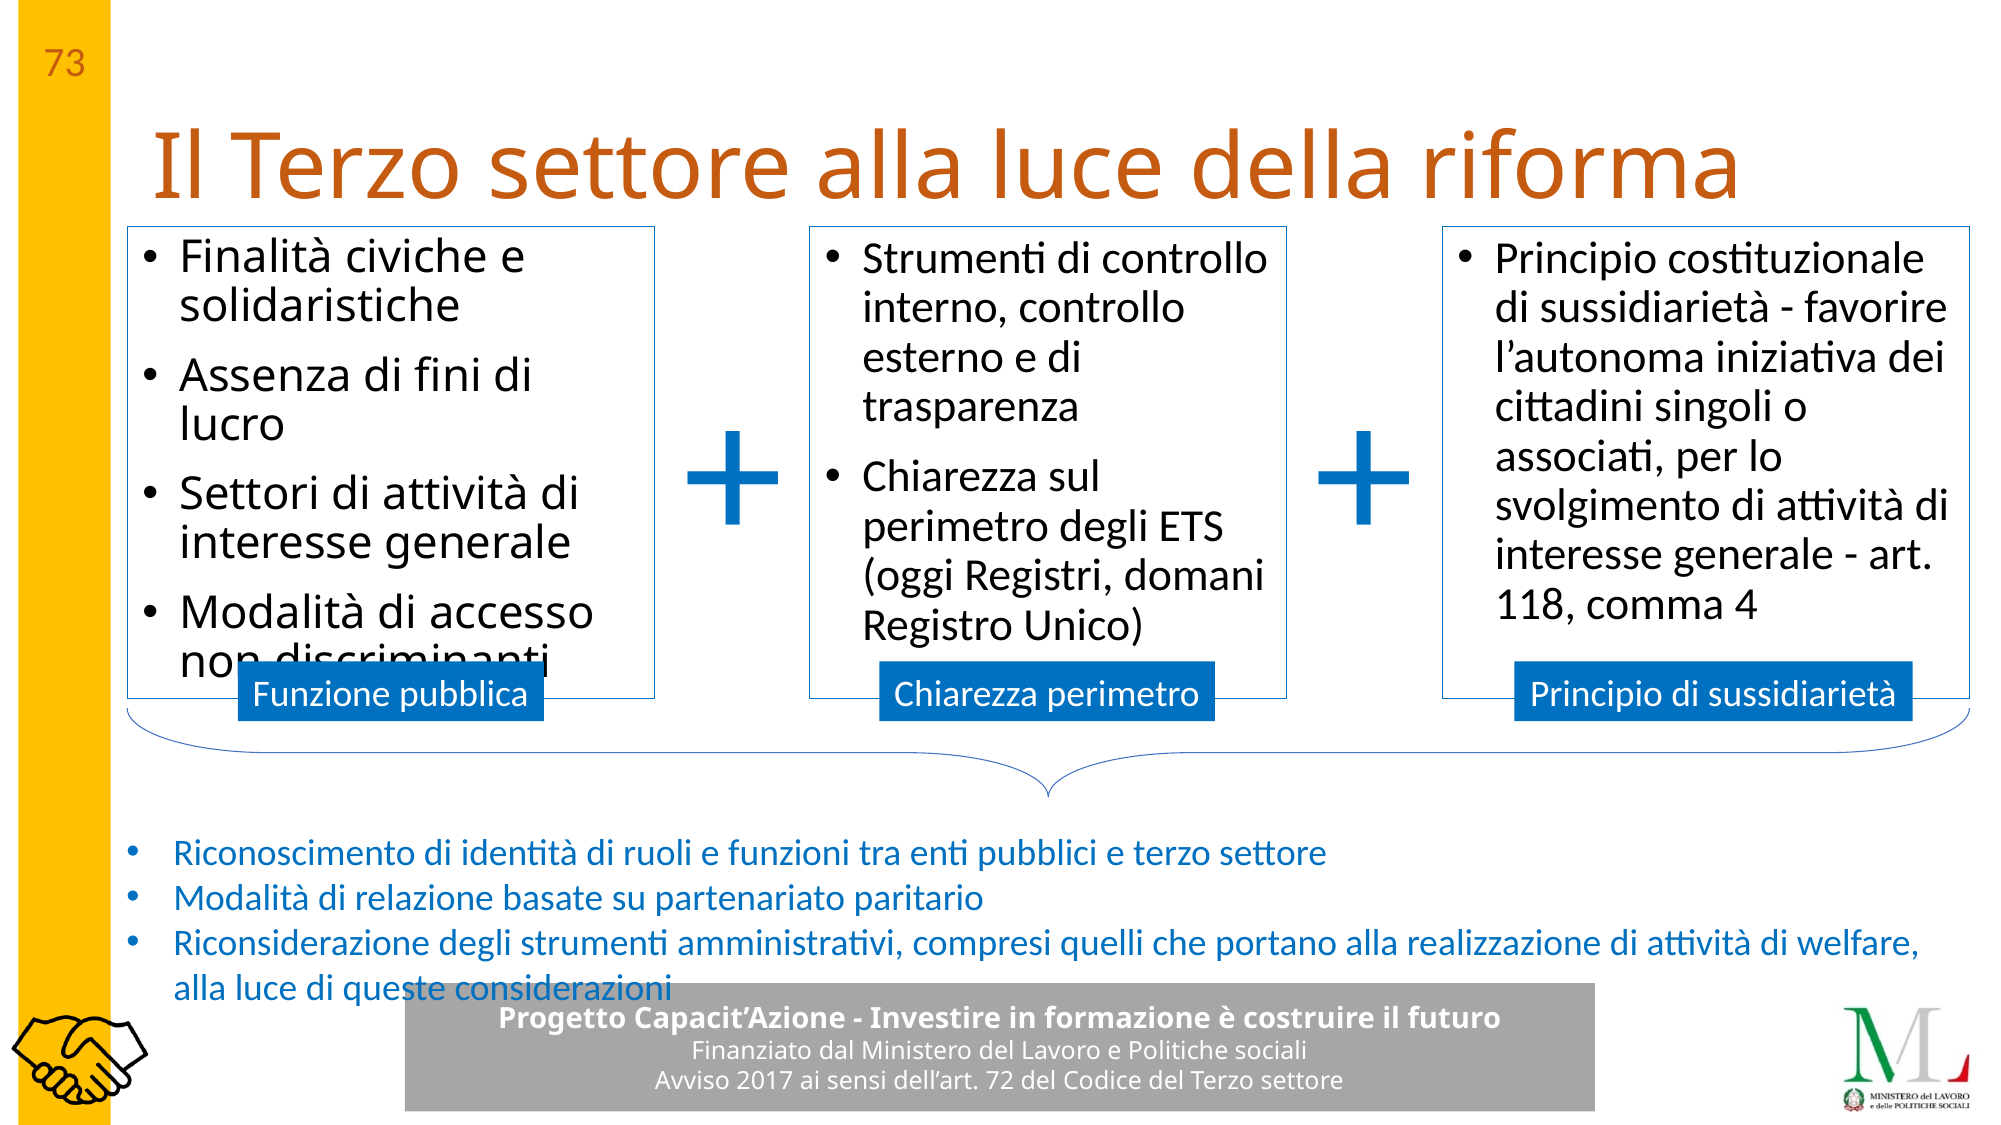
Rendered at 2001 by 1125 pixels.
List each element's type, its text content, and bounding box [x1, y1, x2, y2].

text_box Principio di sussidiarietà [1514, 661, 1913, 722]
text_box Riconoscimento di identità di ruoli e funzioni tra enti pubblici e terzo settore Modalità di relazione basate su partenariato paritario Riconsiderazione degli strumenti amministrativi, compresi quelli che portano alla realizzazione di attività di welfare, alla luce di queste considerazioni [111, 820, 1986, 1016]
list Finalità civiche e solidaristiche Assenza di fini di lucro Settori di attività di interesse generale Modalità di accesso non discriminanti [127, 226, 655, 699]
text_box Funzione pubblica [237, 661, 544, 722]
text_box Chiarezza perimetro [879, 661, 1215, 722]
text_box Strumenti di controllo interno, controllo esterno e di trasparenza Chiarezza sul perimetro degli ETS (oggi Registri, domani Registro Unico) [809, 226, 1287, 699]
text_box [126, 708, 1970, 798]
slide_number 73 [1911, 1057, 1995, 1118]
picture [10, 1009, 149, 1109]
text_box Principio costituzionale di sussidiarietà - favorire l’autonoma iniziativa dei cittadini singoli o associati, per lo svolgimento di attività di interesse generale - art. 118, comma 4 [1442, 226, 1970, 699]
text_box + [668, 333, 799, 589]
title Il Terzo settore alla luce della riforma [137, 59, 1863, 278]
picture [1826, 1006, 1987, 1112]
text_box + [1300, 333, 1430, 589]
